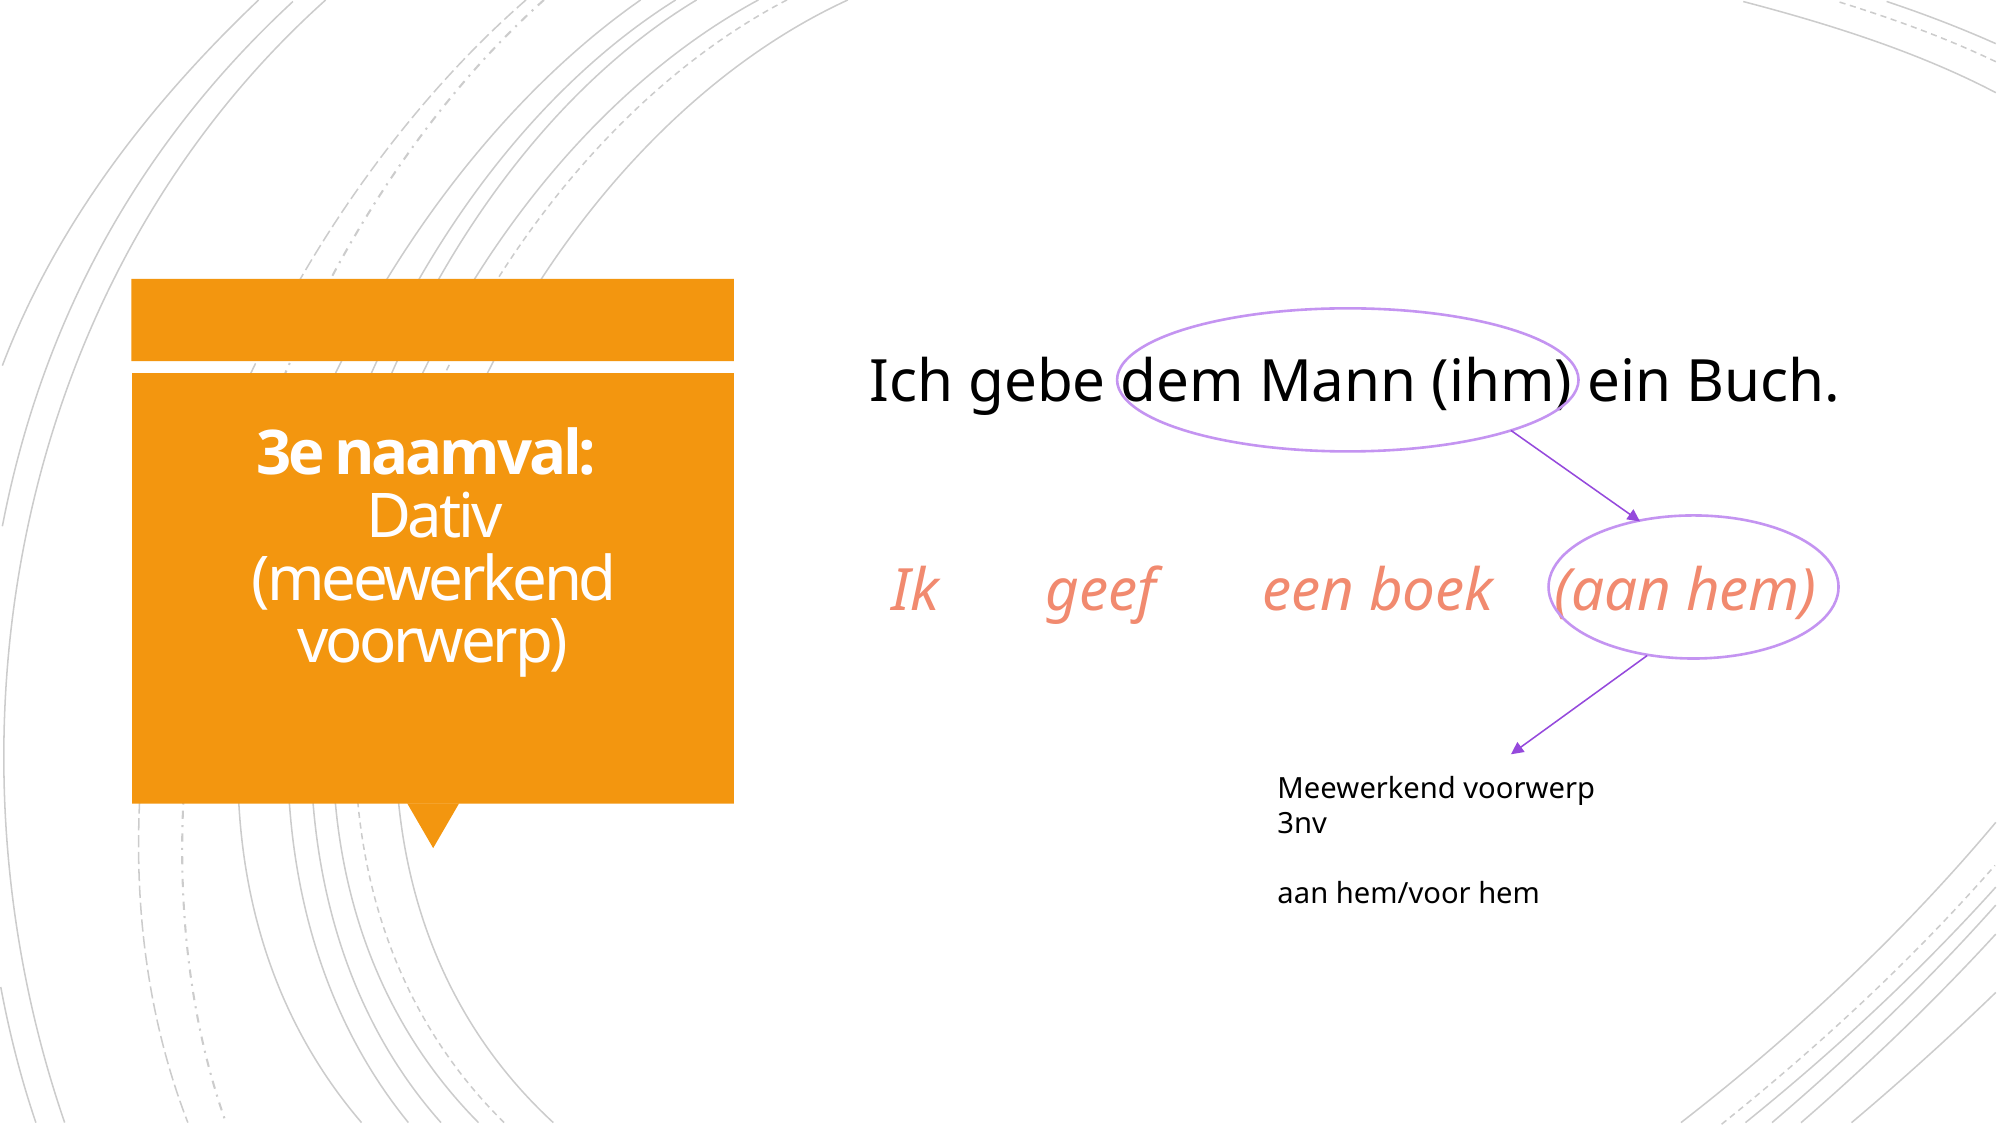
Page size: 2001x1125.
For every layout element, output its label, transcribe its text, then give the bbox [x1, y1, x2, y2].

list Ich gebe dem Mann (ihm) ein Buch. Ik geef een boek (aan hem) [839, 131, 1871, 925]
title 3e naamval: Dativ (meewerkend voorwerp) [145, 385, 720, 789]
text_box [1115, 307, 1580, 453]
text_box Meewerkend voorwerp 3nv aan hem/voor hem [1262, 762, 1611, 917]
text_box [1510, 430, 1641, 522]
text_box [1510, 655, 1648, 755]
text_box [1547, 514, 1840, 660]
